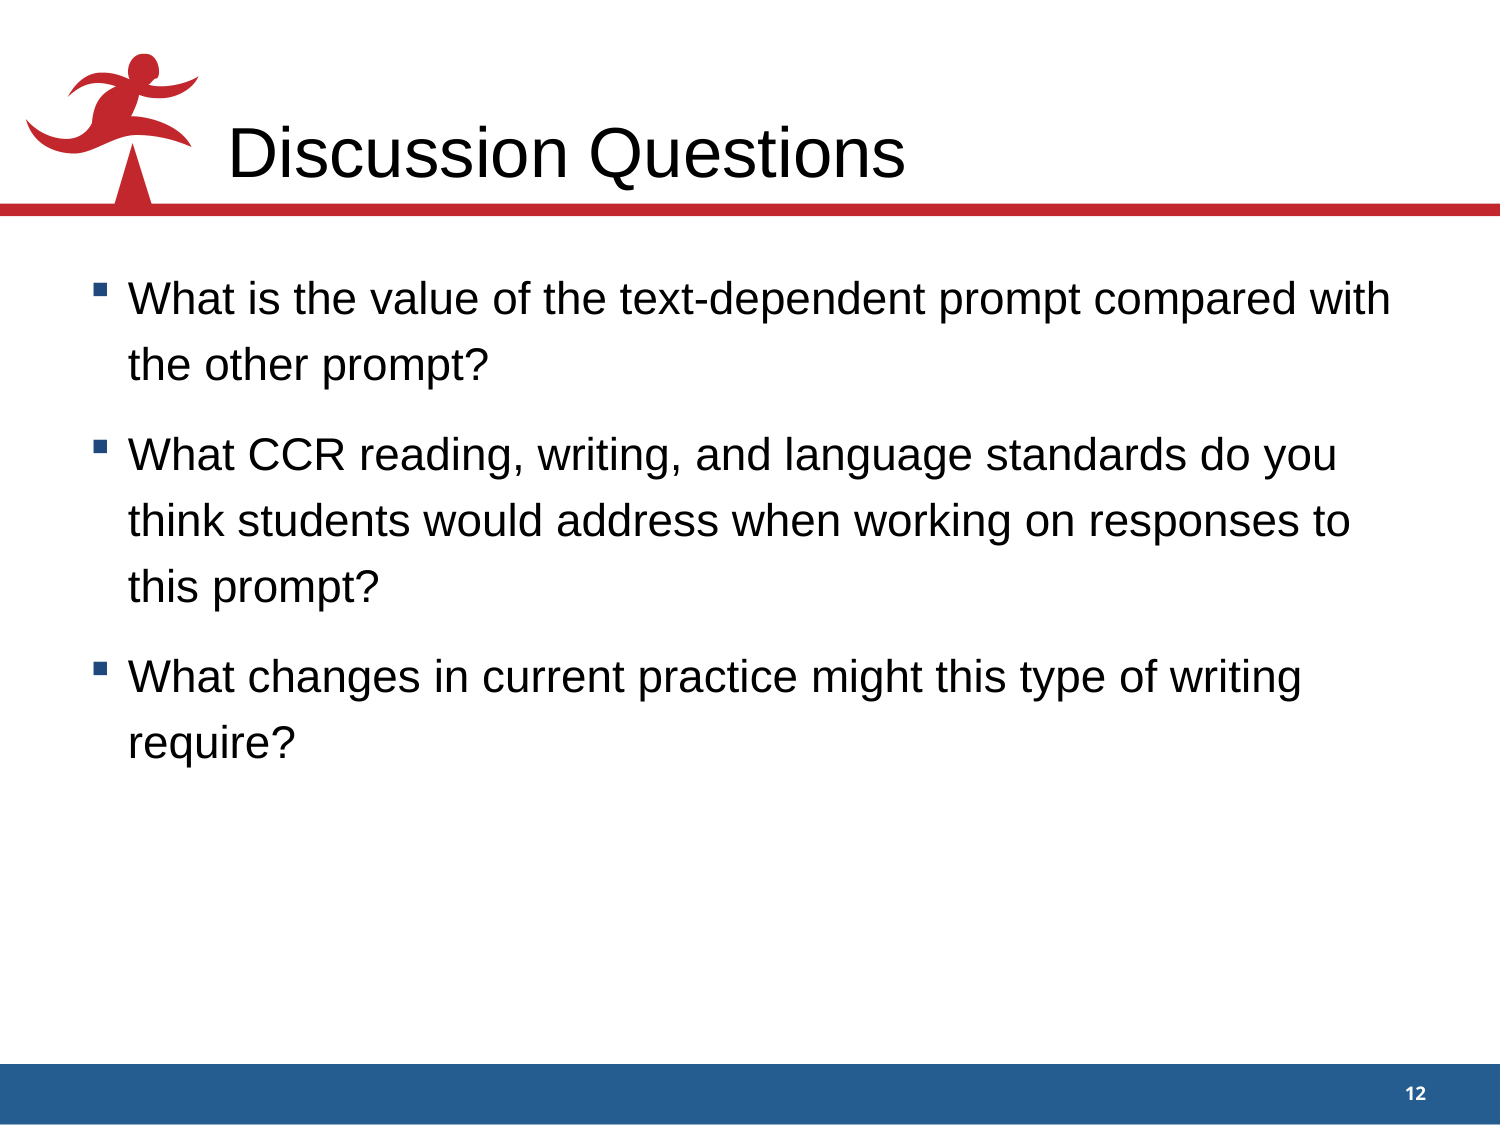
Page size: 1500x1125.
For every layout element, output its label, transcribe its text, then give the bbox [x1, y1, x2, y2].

picture [0, 0, 1500, 1125]
title Discussion Questions [212, 50, 1375, 200]
list What is the value of the text-dependent prompt compared with the other prompt? What CCR reading, writing, and language standards do you think students would address when working on responses to this prompt? What changes in current practice might this type of writing require? [75, 249, 1425, 938]
